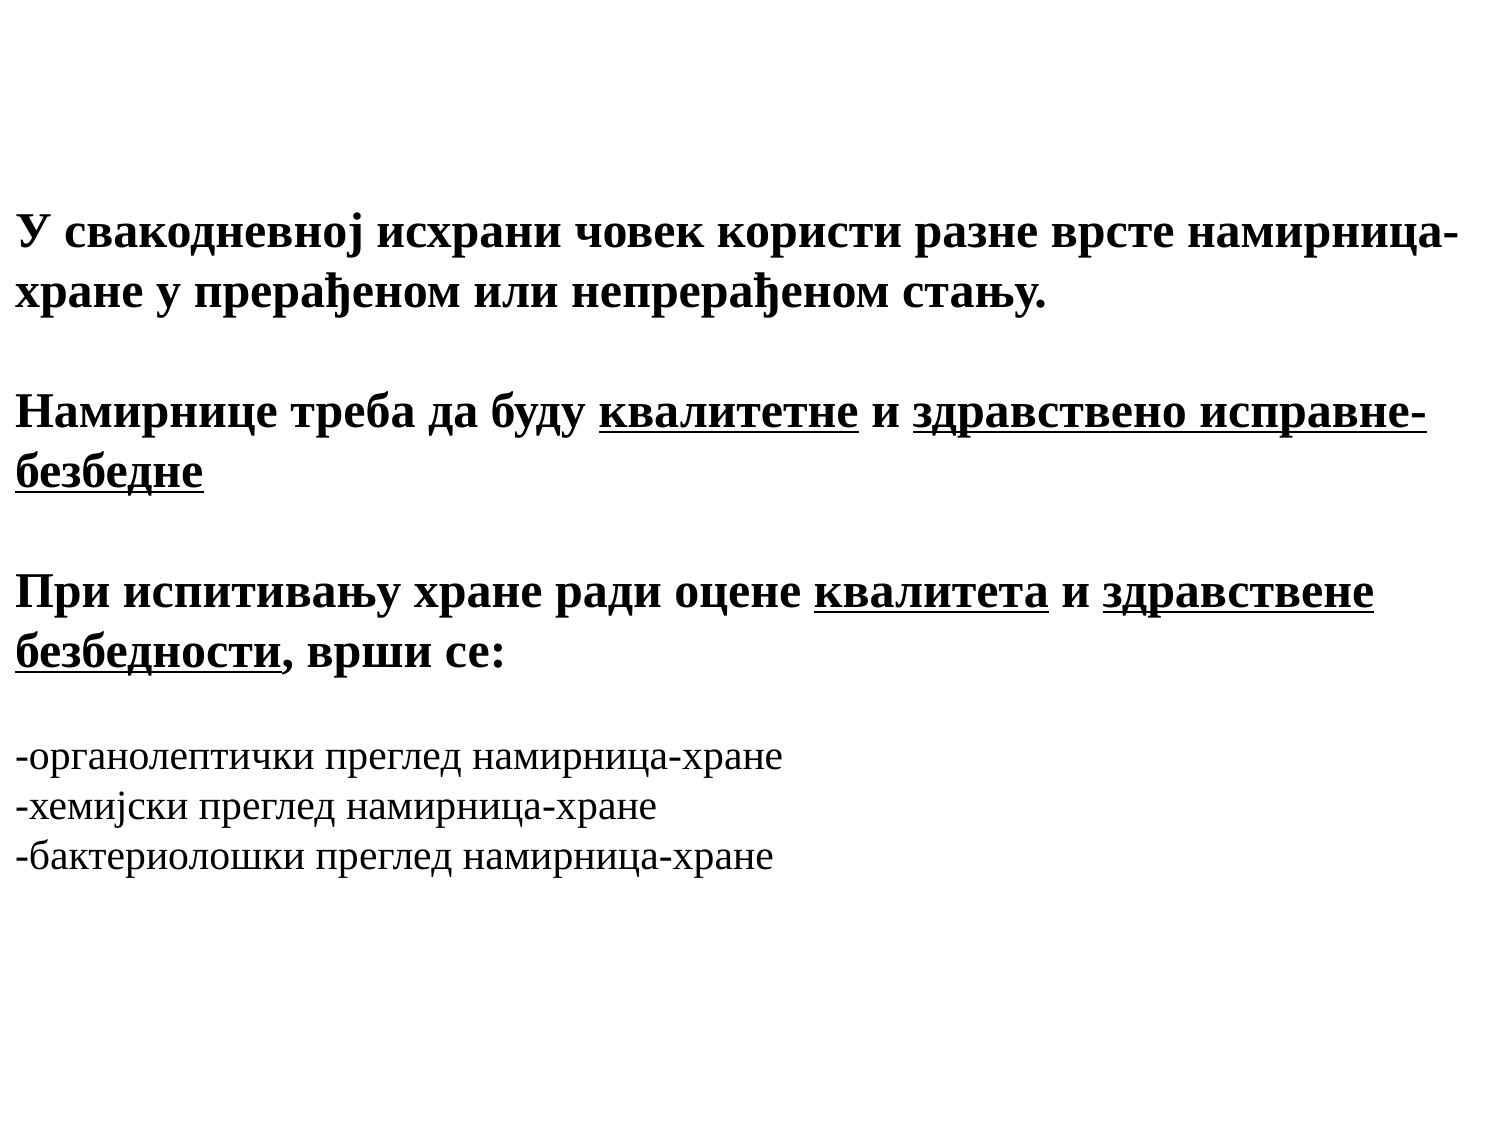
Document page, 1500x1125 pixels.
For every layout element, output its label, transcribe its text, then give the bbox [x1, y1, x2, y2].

title У свакодневној исхрани човек користи разне врсте намирница-хране у прерађеном или непрерађеном стању. Намирнице треба да буду квалитетне и здравствено исправне-безбедне При испитивању хране ради оцене квалитета и здравствене безбедности, врши се: -органолептички преглед намирница-хране -хемијски преглед намирница-хране -бактериолошки преглед намирница-хране [0, 0, 1500, 1125]
